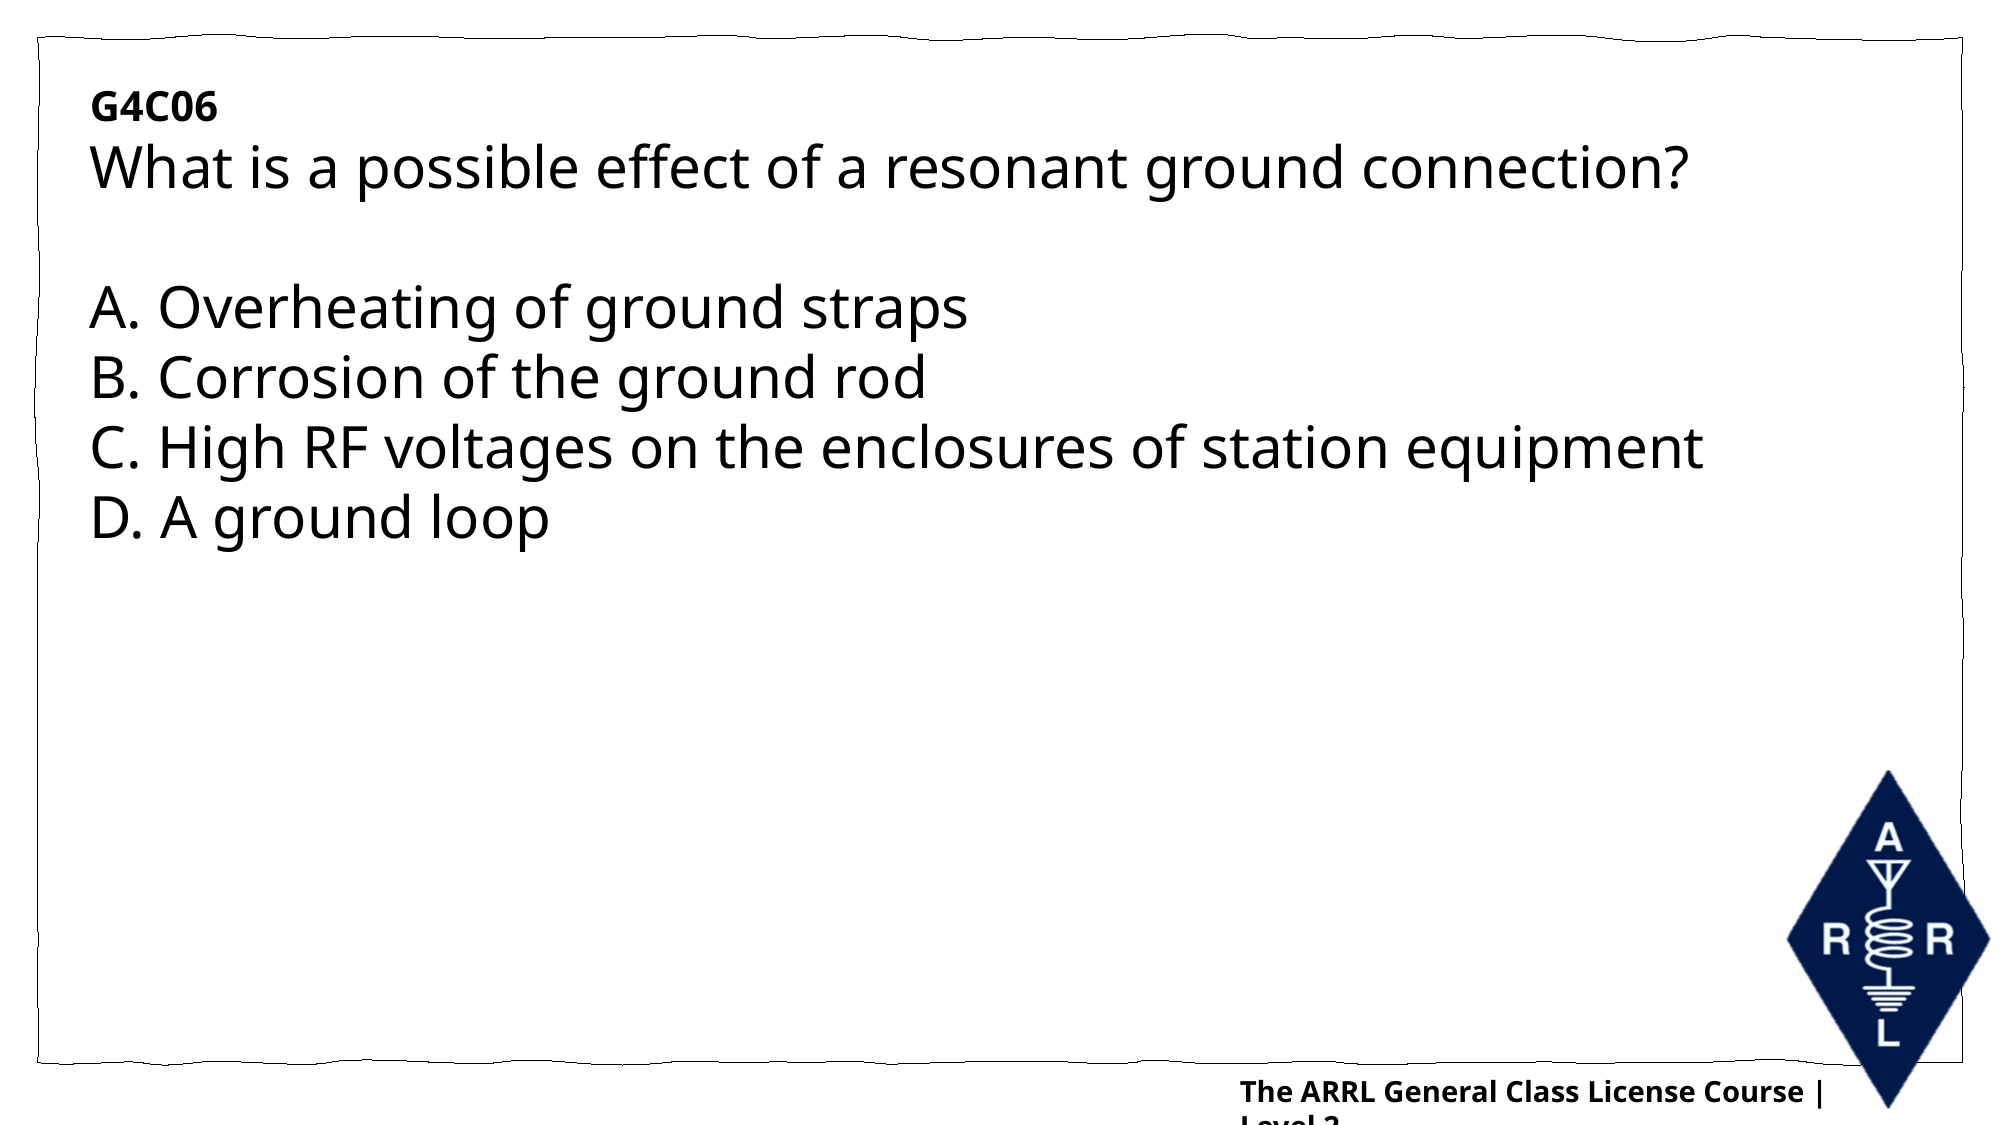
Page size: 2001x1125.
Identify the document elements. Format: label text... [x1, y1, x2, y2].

text_box G4C06 What is a possible effect of a resonant ground connection? A. Overheating of ground straps B. Corrosion of the ground rod C. High RF voltages on the enclosures of station equipment D. A ground loop [75, 72, 1850, 558]
picture [1773, 752, 1999, 1125]
